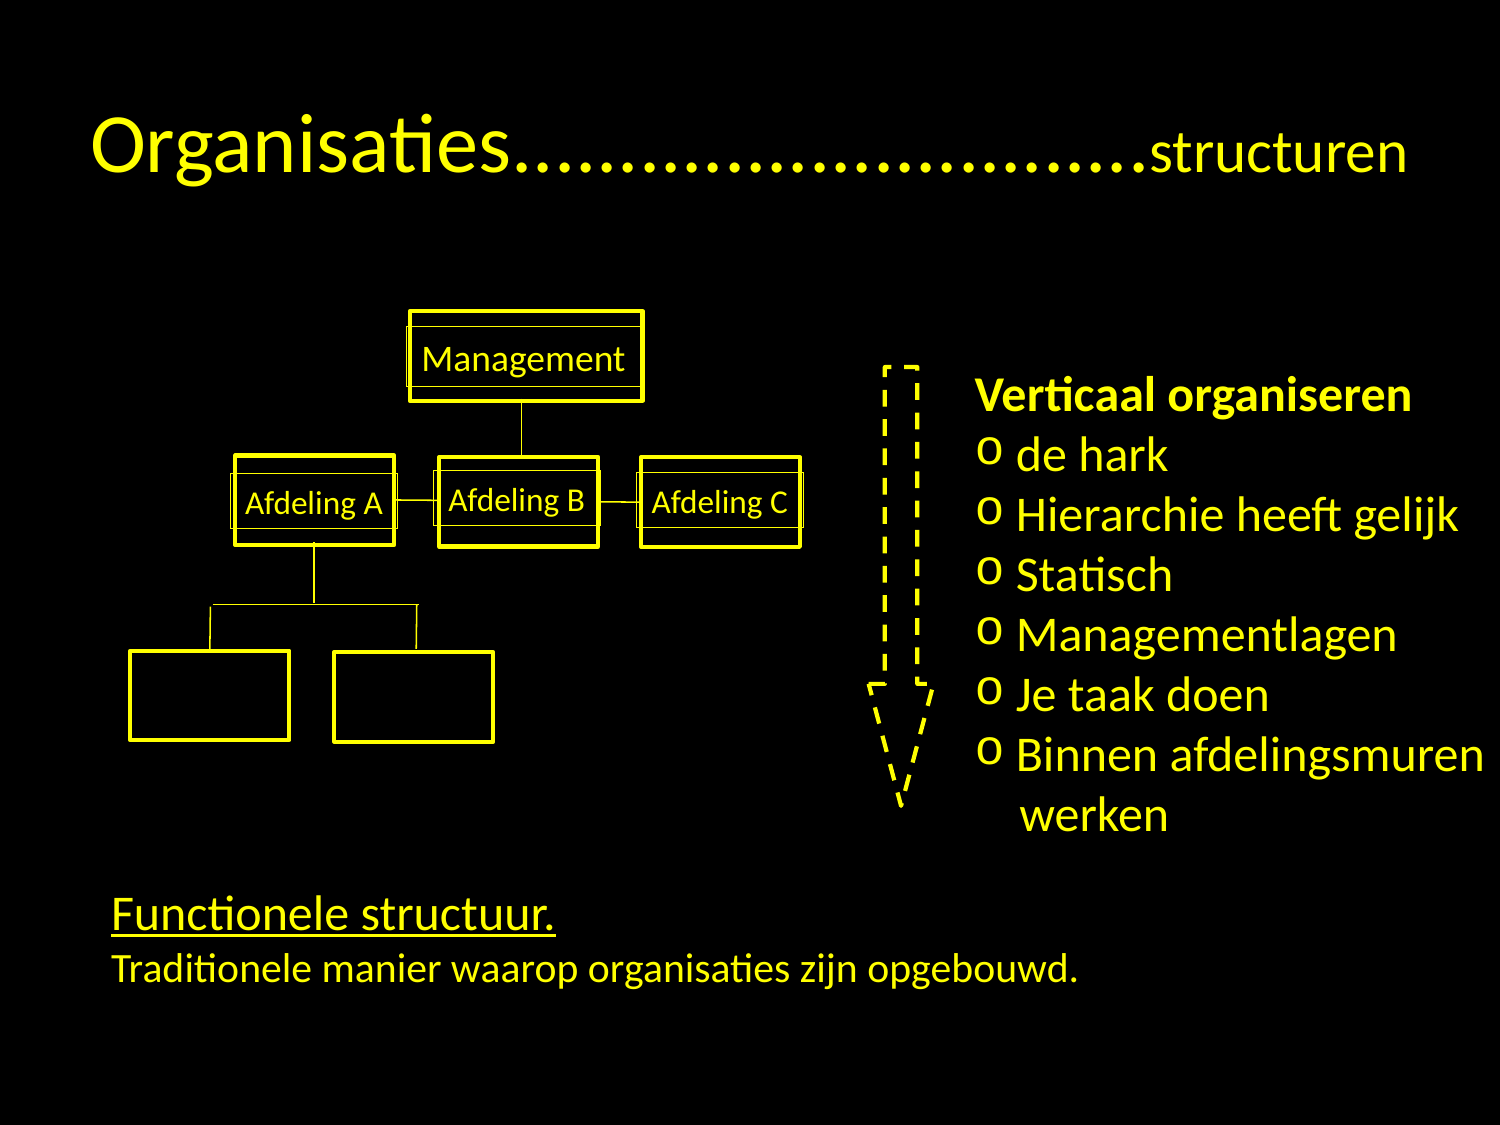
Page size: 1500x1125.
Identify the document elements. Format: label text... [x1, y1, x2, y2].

text_box [866, 364, 935, 808]
text_box Afdeling B [433, 470, 601, 526]
text_box [233, 453, 396, 473]
text_box [437, 526, 600, 549]
text_box [332, 650, 495, 744]
text_box Verticaal organiseren de hark Hierarchie heeft gelijk Statisch Managementlagen Je taak doen Binnen afdelingsmuren werken [959, 353, 1500, 909]
text_box [639, 528, 802, 549]
text_box [128, 649, 291, 742]
text_box [639, 455, 802, 472]
title Organisaties..............................structuren [75, 45, 1425, 233]
text_box Functionele structuur. Traditionele manier waarop organisaties zijn opgebouwd. [96, 873, 1095, 998]
text_box [233, 529, 396, 547]
text_box [408, 309, 645, 403]
text_box Afdeling C [636, 472, 804, 528]
text_box Management [406, 326, 641, 387]
text_box Afdeling A [230, 473, 398, 529]
text_box [437, 455, 600, 470]
